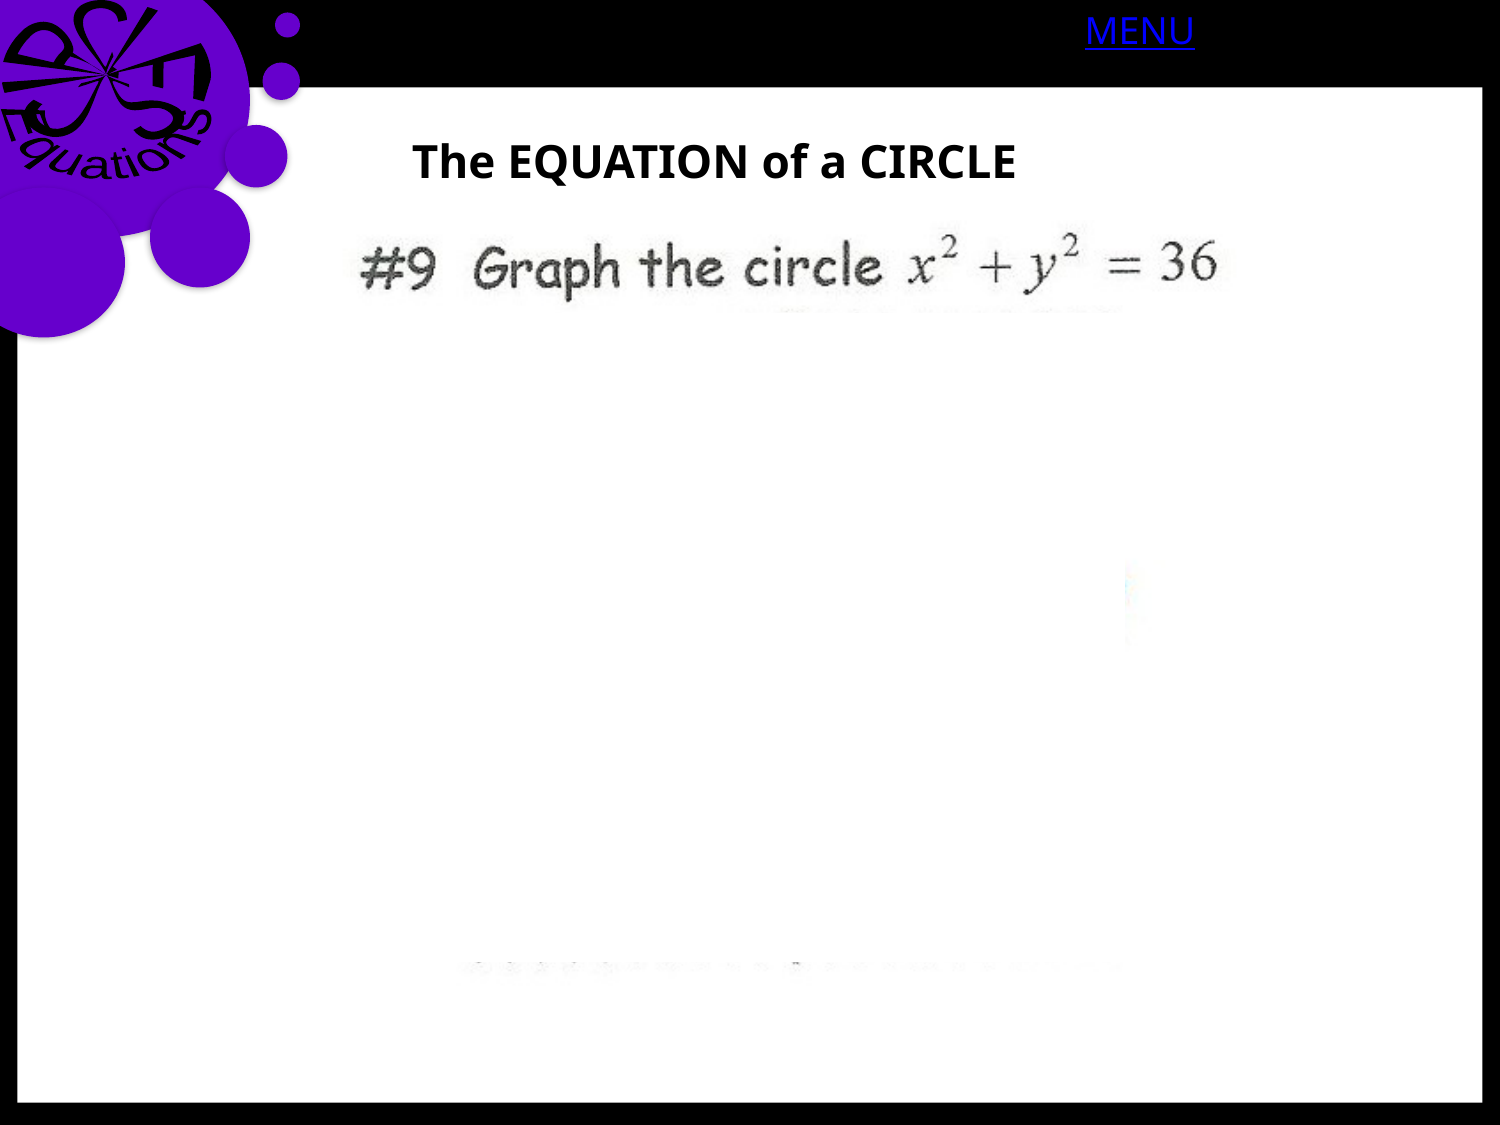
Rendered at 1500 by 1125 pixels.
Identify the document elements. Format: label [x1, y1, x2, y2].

picture [324, 212, 1301, 1008]
text_box [0, 0, 1500, 1125]
